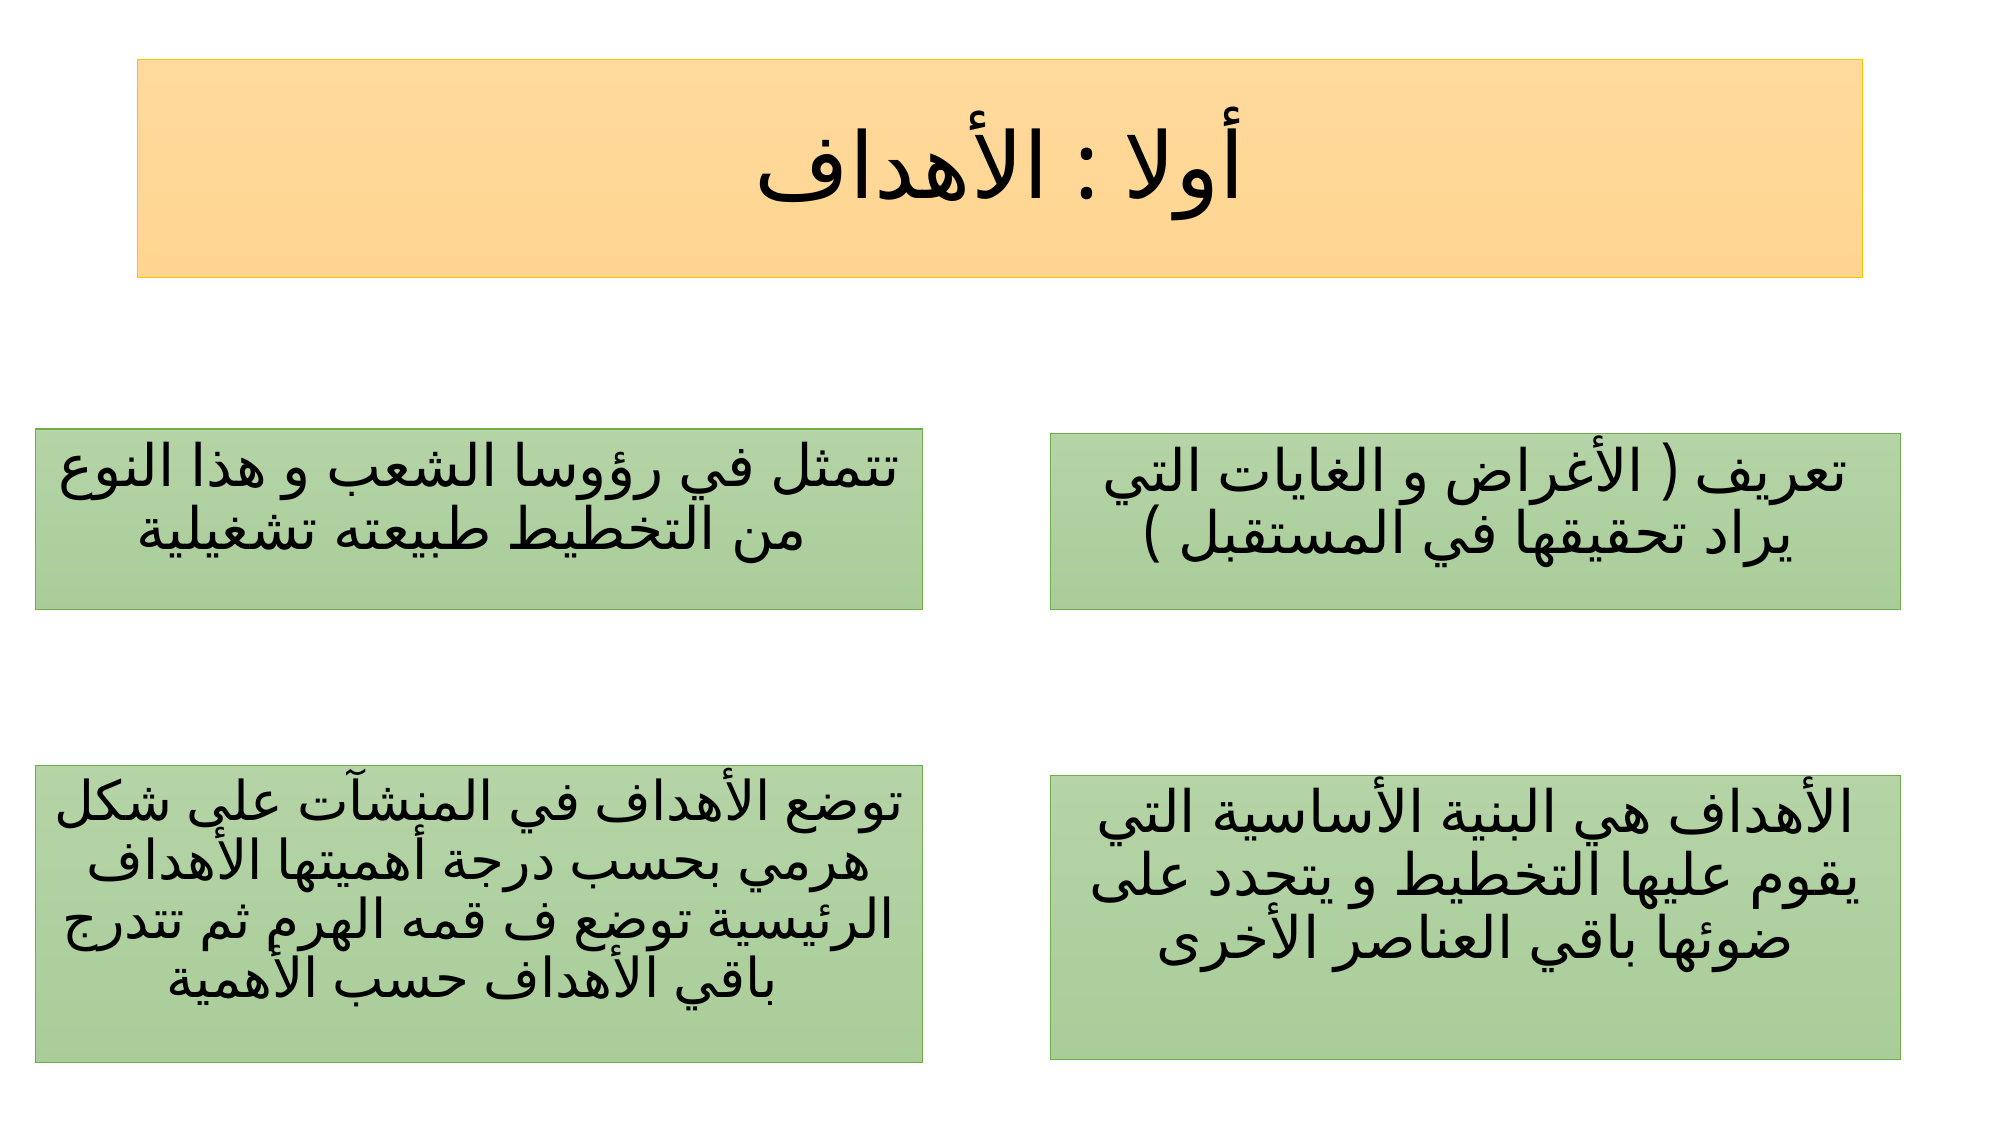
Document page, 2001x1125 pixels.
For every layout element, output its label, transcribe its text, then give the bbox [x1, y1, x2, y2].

list تعريف ( الأغراض و الغايات التي يراد تحقيقها في المستقبل ) [1050, 433, 1901, 610]
text_box تتمثل في رؤوسا الشعب و هذا النوع من التخطيط طبيعته تشغيلية [35, 428, 923, 610]
title أولا : الأهداف [137, 59, 1863, 278]
text_box الأهداف هي البنية الأساسية التي يقوم عليها التخطيط و يتحدد على ضوئها باقي العناصر الأخرى [1050, 775, 1901, 1060]
list توضع الأهداف في المنشآت على شكل هرمي بحسب درجة أهميتها الأهداف الرئيسية توضع ف قمه الهرم ثم تتدرج باقي الأهداف حسب الأهمية [35, 765, 923, 1063]
